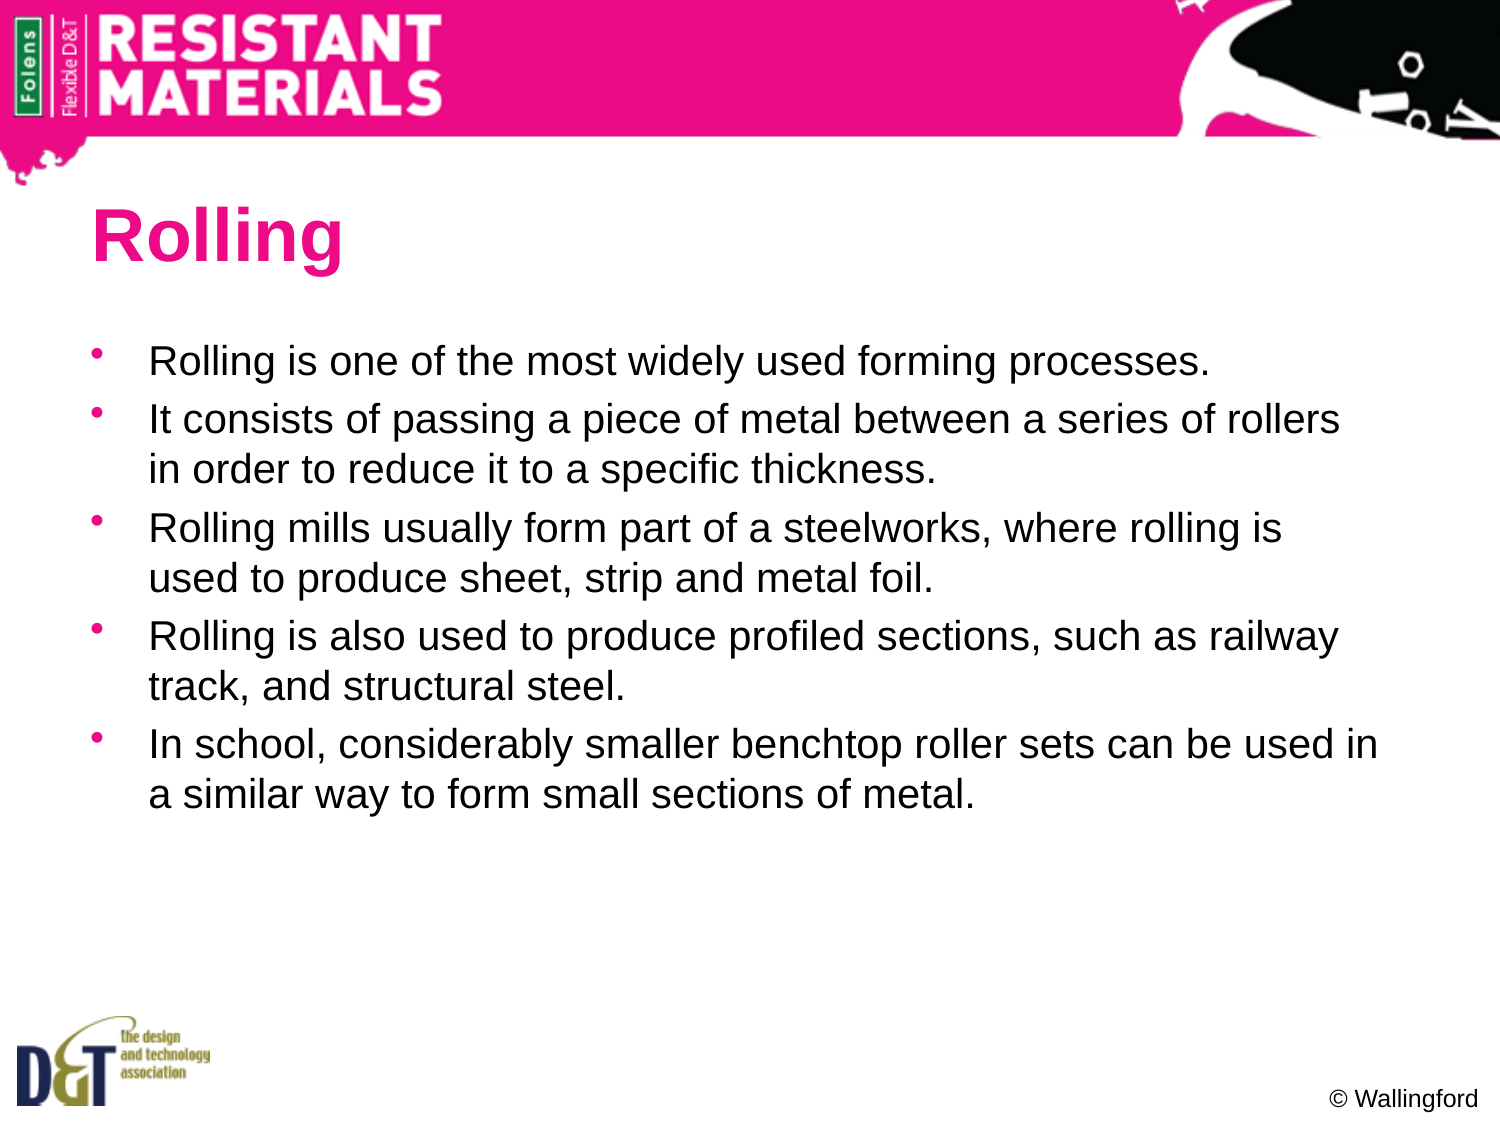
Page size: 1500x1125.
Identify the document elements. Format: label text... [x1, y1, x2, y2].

list Rolling is one of the most widely used forming processes. It consists of passing a piece of metal between a series of rollers in order to reduce it to a specific thickness. Rolling mills usually form part of a steelworks, where rolling is used to produce sheet, strip and metal foil. Rolling is also used to produce profiled sections, such as railway track, and structural steel. In school, considerably smaller benchtop roller sets can be used in a similar way to form small sections of metal. [75, 326, 1400, 988]
text_box © Wallingford [1257, 1074, 1495, 1125]
title Rolling [76, 160, 1427, 301]
picture [0, 0, 1500, 1125]
